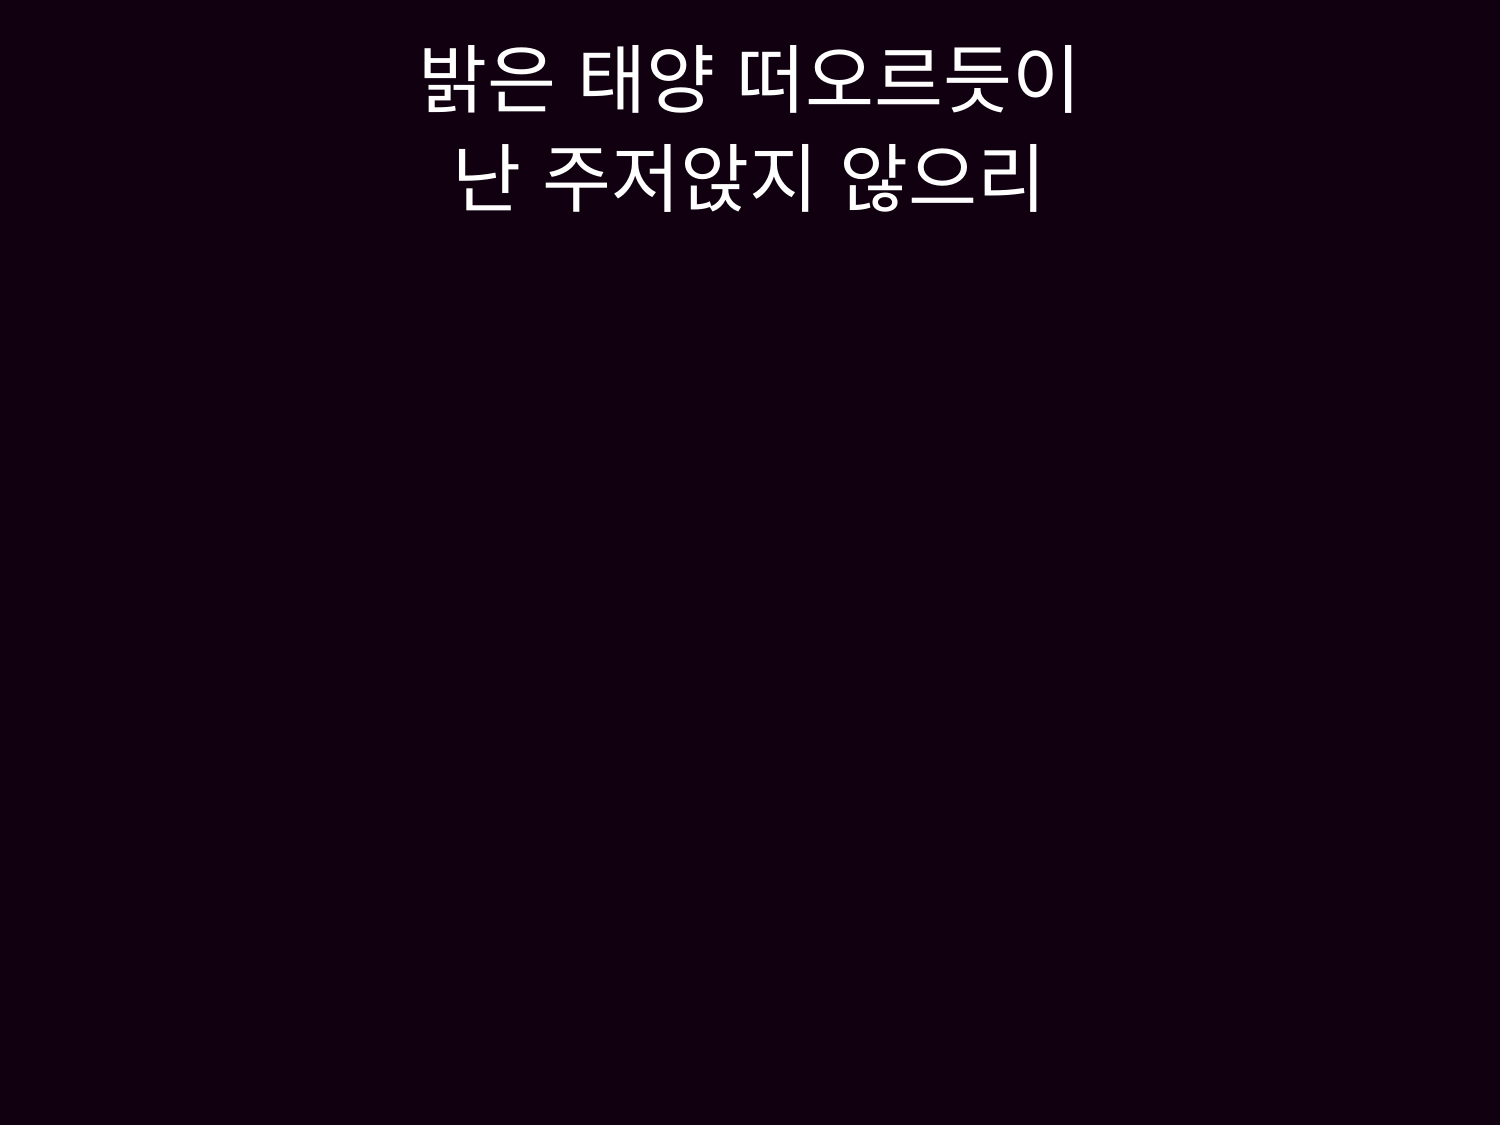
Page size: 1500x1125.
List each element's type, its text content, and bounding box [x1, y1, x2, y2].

title 밝은 태양 떠오르듯이 난 주저앉지 않으리 [0, 12, 1500, 1125]
